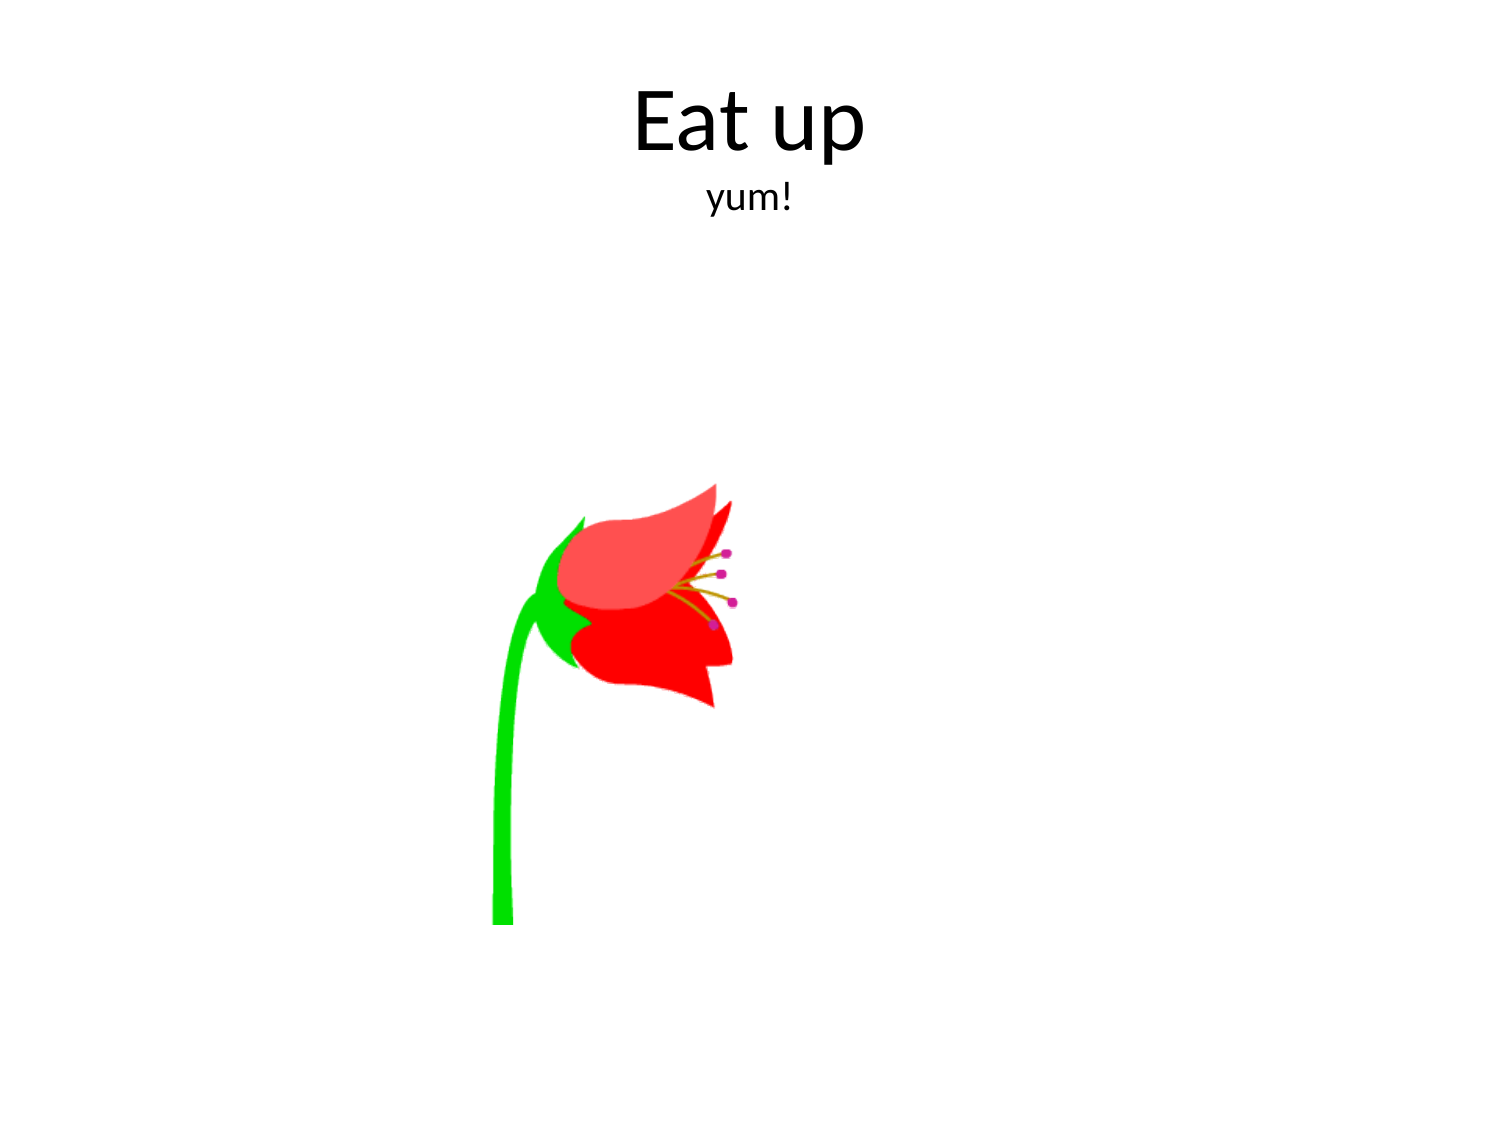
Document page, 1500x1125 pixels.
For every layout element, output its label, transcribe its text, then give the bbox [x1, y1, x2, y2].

title Eat up yum! [75, 45, 1425, 233]
picture [487, 299, 1113, 926]
